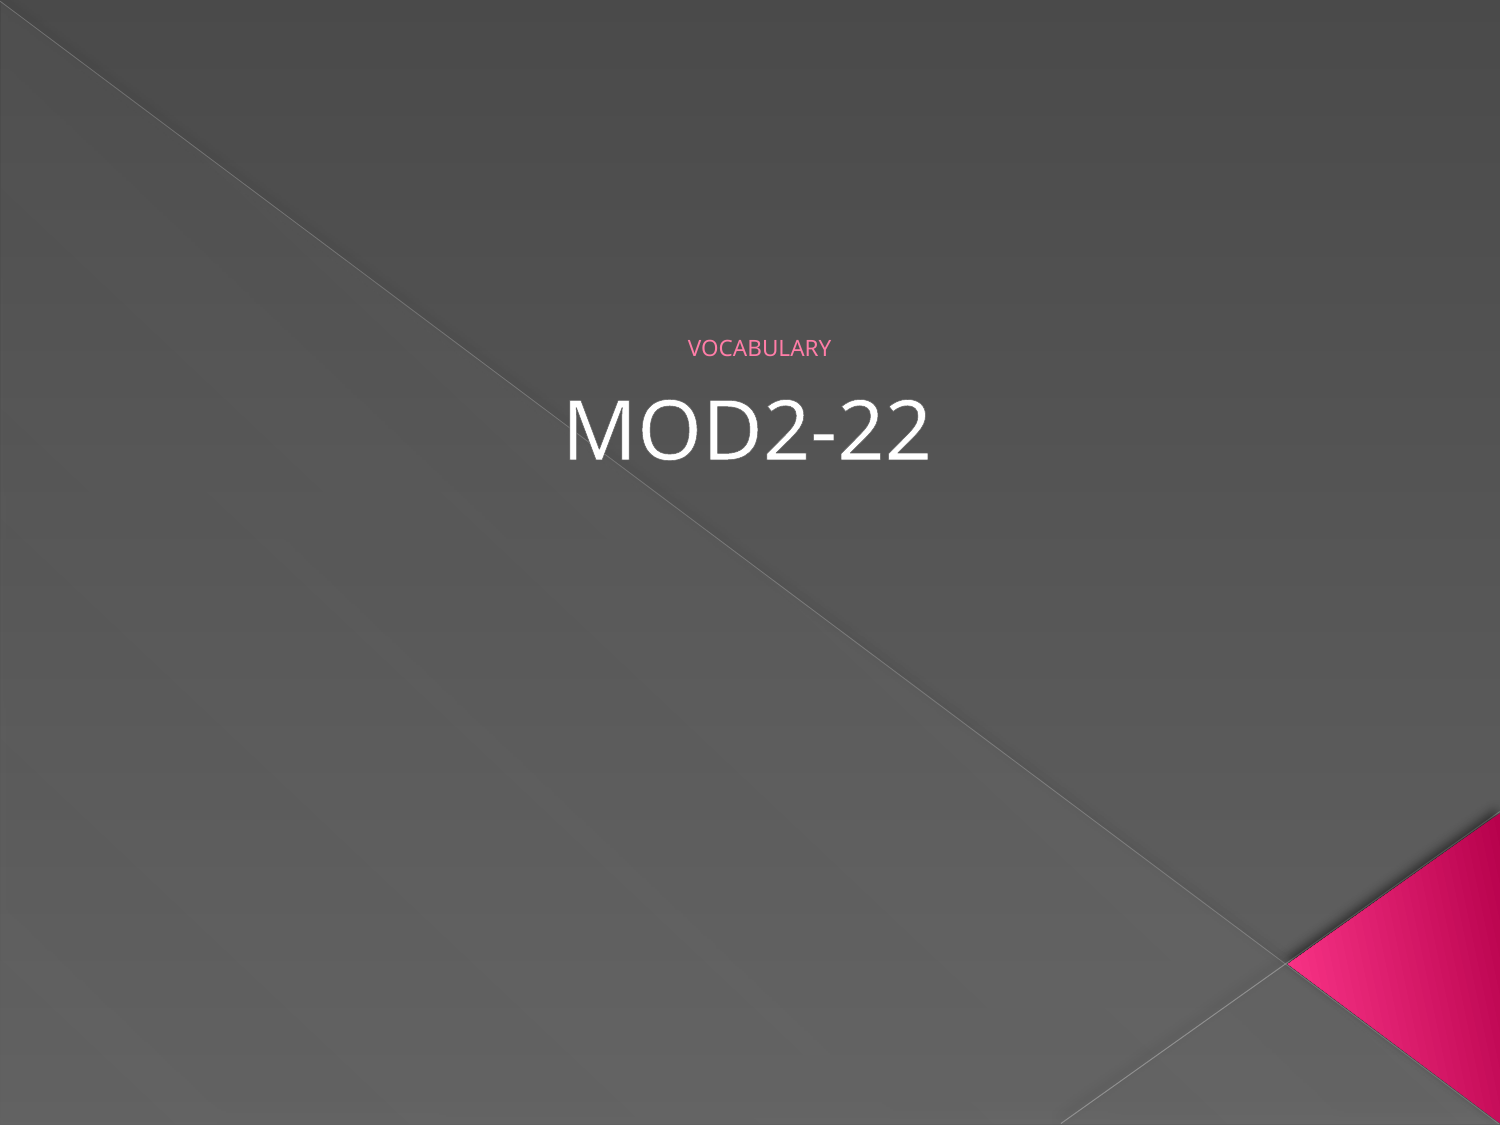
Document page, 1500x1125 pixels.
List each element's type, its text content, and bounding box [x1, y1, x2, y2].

title VOCABULARY [88, 127, 1412, 369]
subtitle MOD2-22 [88, 369, 1412, 657]
